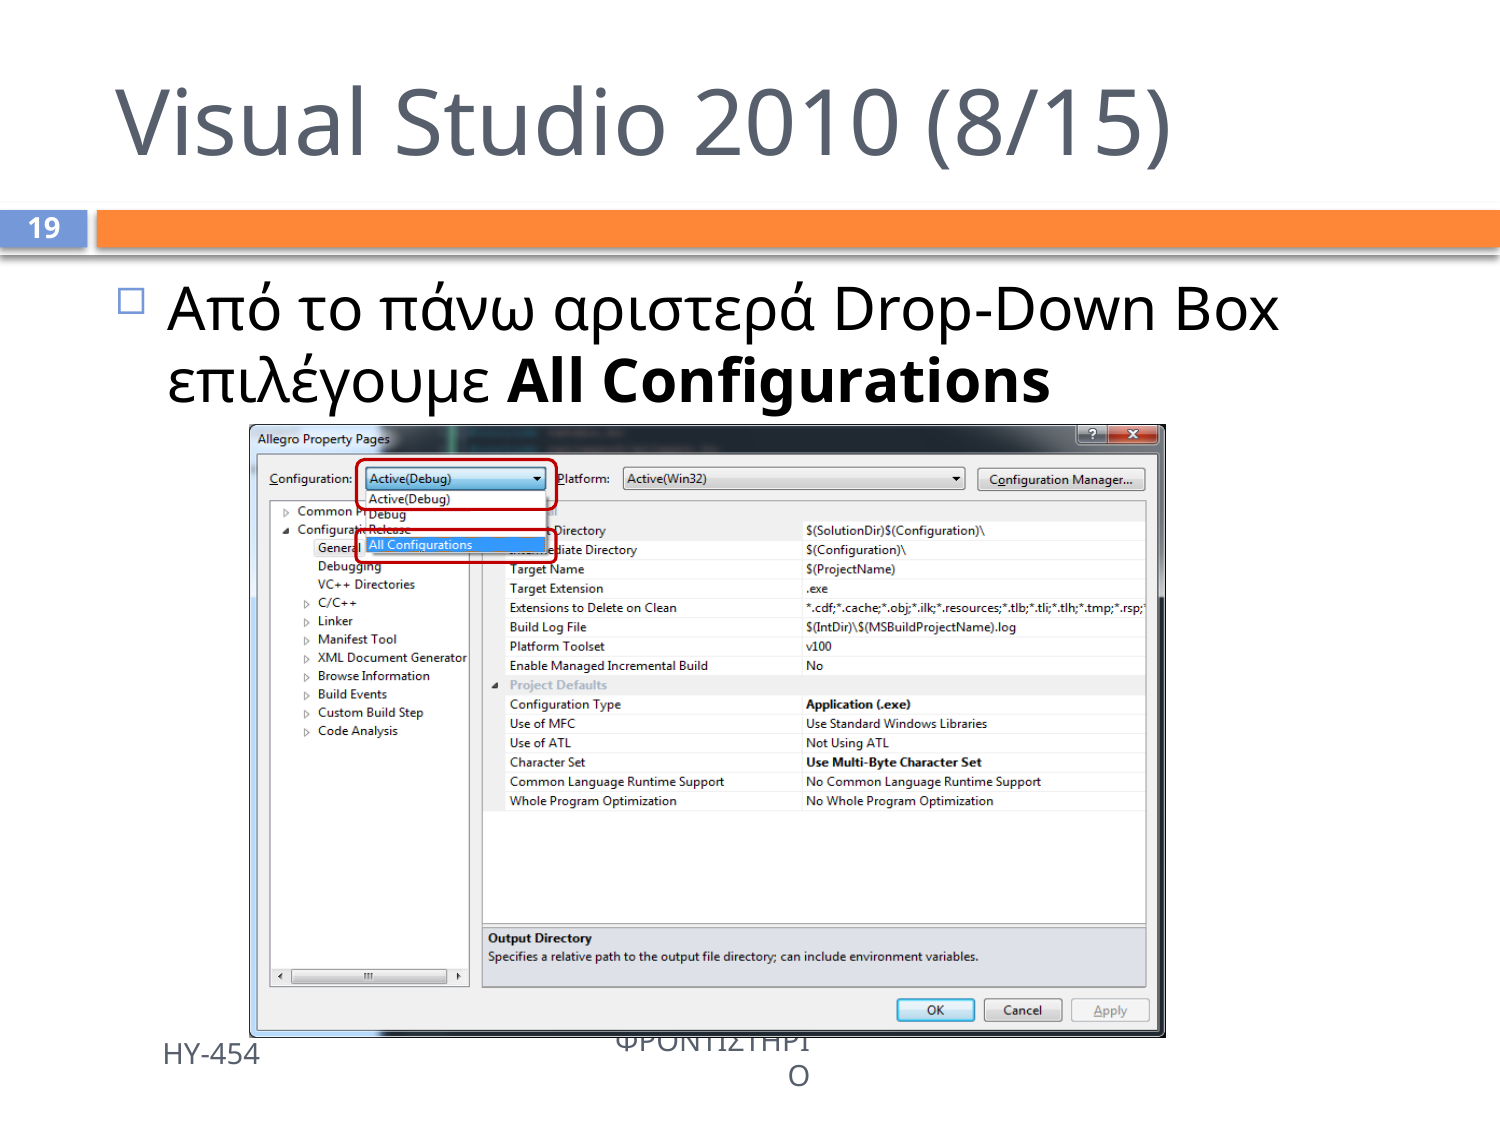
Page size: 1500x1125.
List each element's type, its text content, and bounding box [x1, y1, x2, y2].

title Visual Studio 2010 (8/15) [100, 37, 1438, 200]
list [249, 424, 1167, 1038]
slide_number 19 [0, 208, 88, 249]
footer ΗΥ-454 [99, 1024, 275, 1085]
text_box Από το πάνω αριστερά Drop-Down Box επιλέγουμε All Configurations [100, 262, 1438, 1000]
